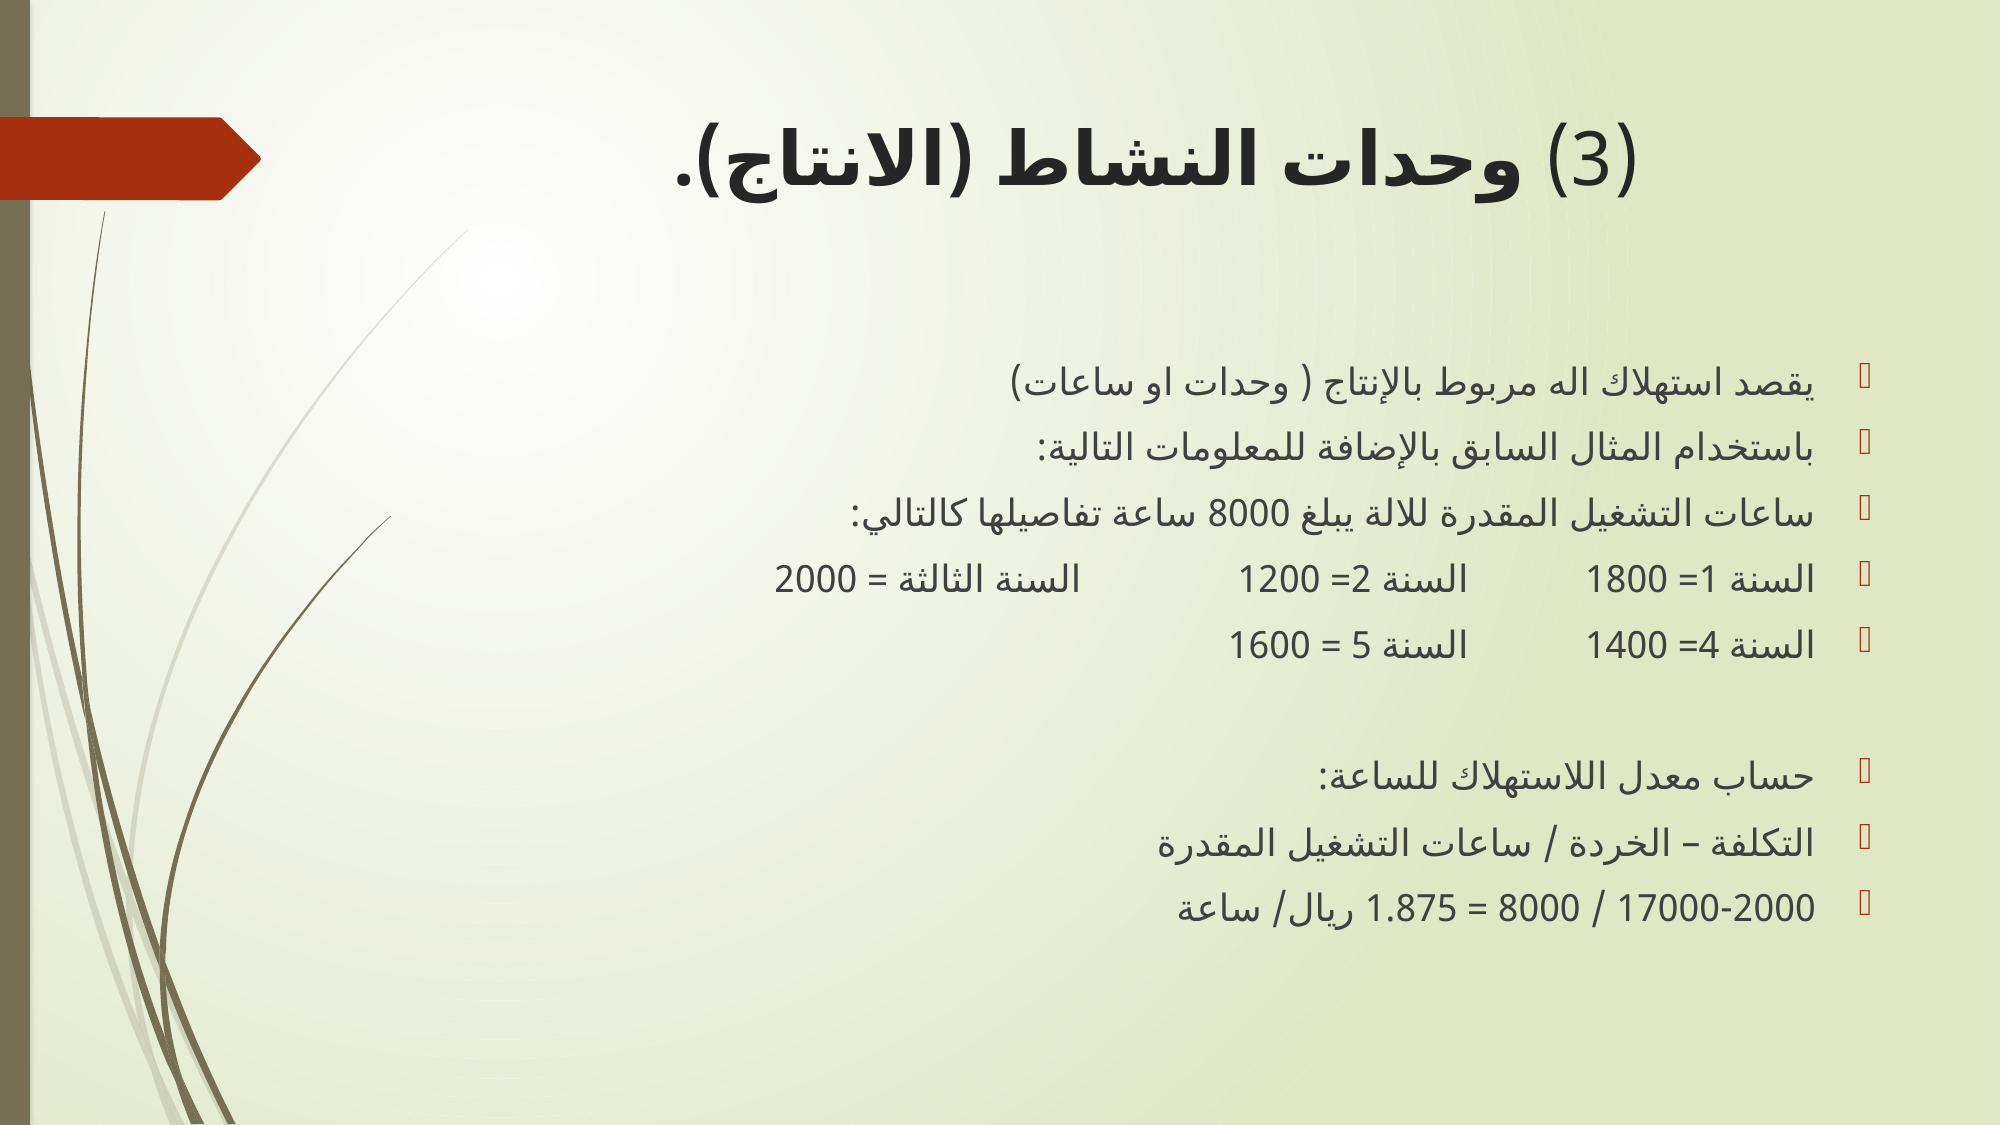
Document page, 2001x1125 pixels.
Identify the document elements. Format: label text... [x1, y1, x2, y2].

title (3) وحدات النشاط (الانتاج). [425, 102, 1888, 313]
list يقصد استهلاك اله مربوط بالإنتاج ( وحدات او ساعات) باستخدام المثال السابق بالإضافة للمعلومات التالية: ساعات التشغيل المقدرة للالة يبلغ 8000 ساعة تفاصيلها كالتالي: السنة 1= 1800 السنة 2= 1200 السنة الثالثة = 2000 السنة 4= 1400 السنة 5 = 1600 حساب معدل اللاستهلاك للساعة: التكلفة – الخردة / ساعات التشغيل المقدرة 17000-2000 / 8000 = 1.875 ريال/ ساعة [424, 350, 1888, 970]
